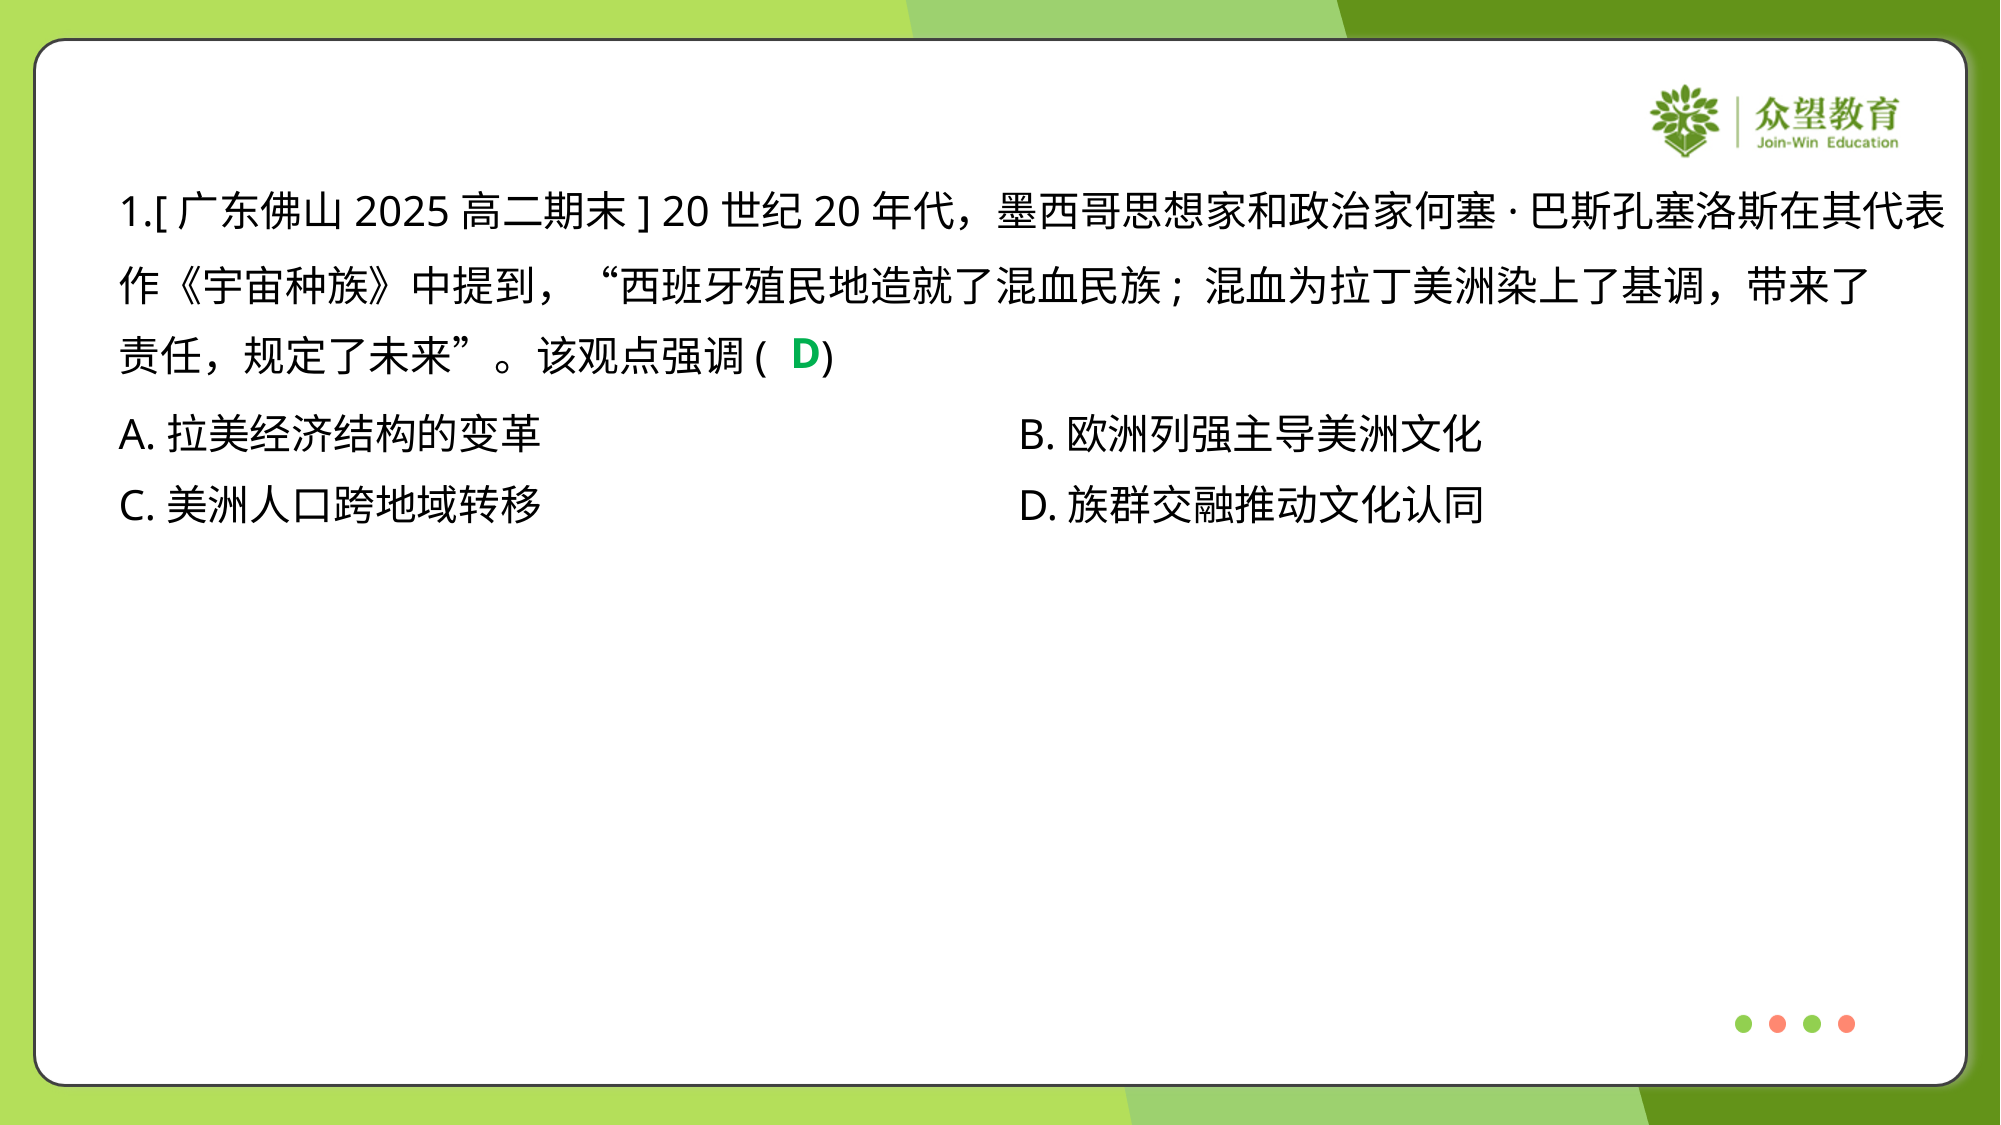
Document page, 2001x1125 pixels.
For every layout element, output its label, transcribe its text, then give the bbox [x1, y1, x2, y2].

text_box 1.[广东佛山2025高二期末] 20世纪20年代，墨西哥思想家和政治家何塞·巴斯孔塞洛斯在其代表 作《宇宙种族》中提到，“西班牙殖民地造就了混血民族; 混血为拉丁美洲染上了基调，带来了 责任，规定了未来”。该观点强调( ) [118, 159, 1883, 373]
picture [0, 0, 2000, 1125]
text_box D [774, 306, 838, 371]
text_box A.拉美经济结构的变革 B.欧洲列强主导美洲文化 C.美洲人口跨地域转移 D.族群交融推动文化认同 [118, 382, 1883, 522]
